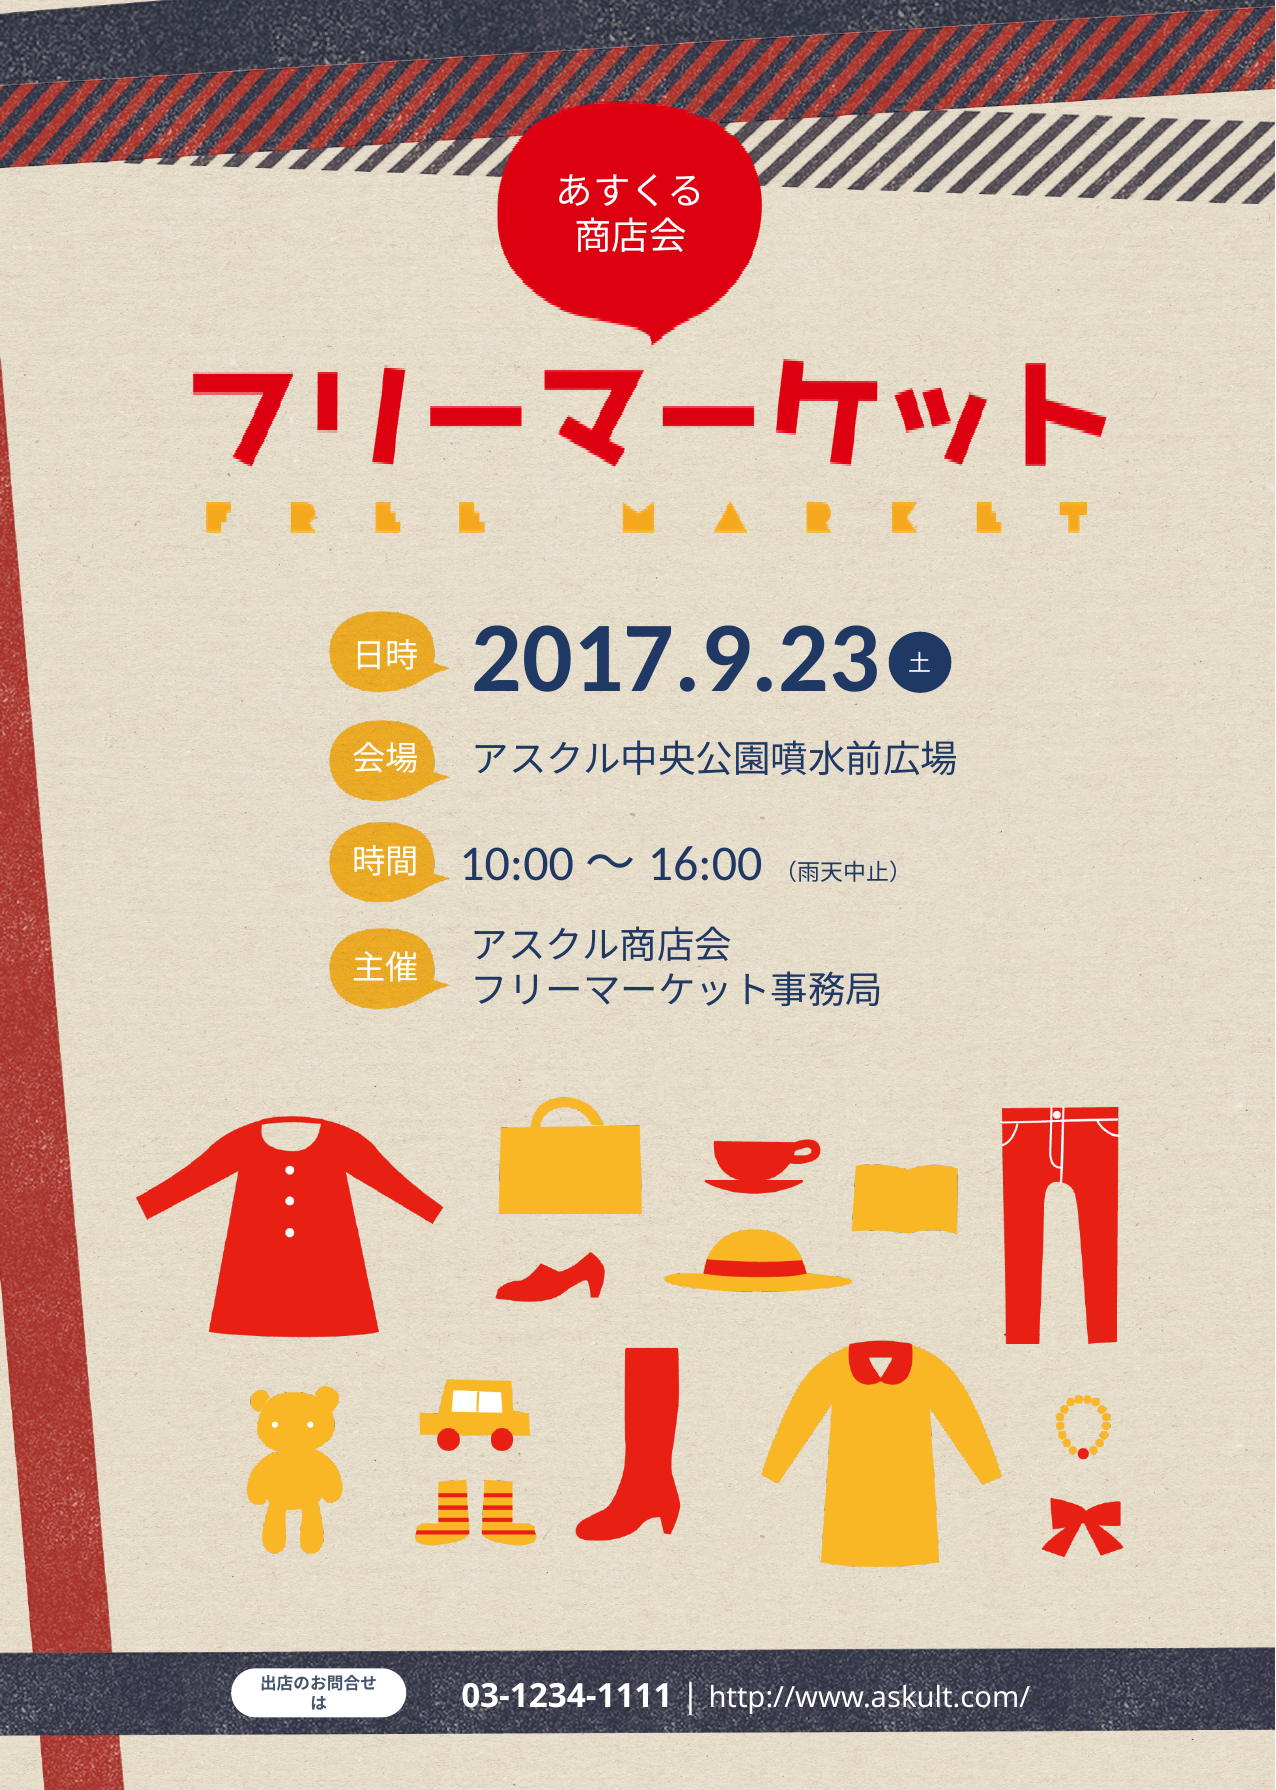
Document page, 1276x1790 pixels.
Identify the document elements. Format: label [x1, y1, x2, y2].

text_box [173, 0, 1116, 556]
text_box [229, 1673, 1070, 1715]
picture [0, 0, 1275, 1790]
